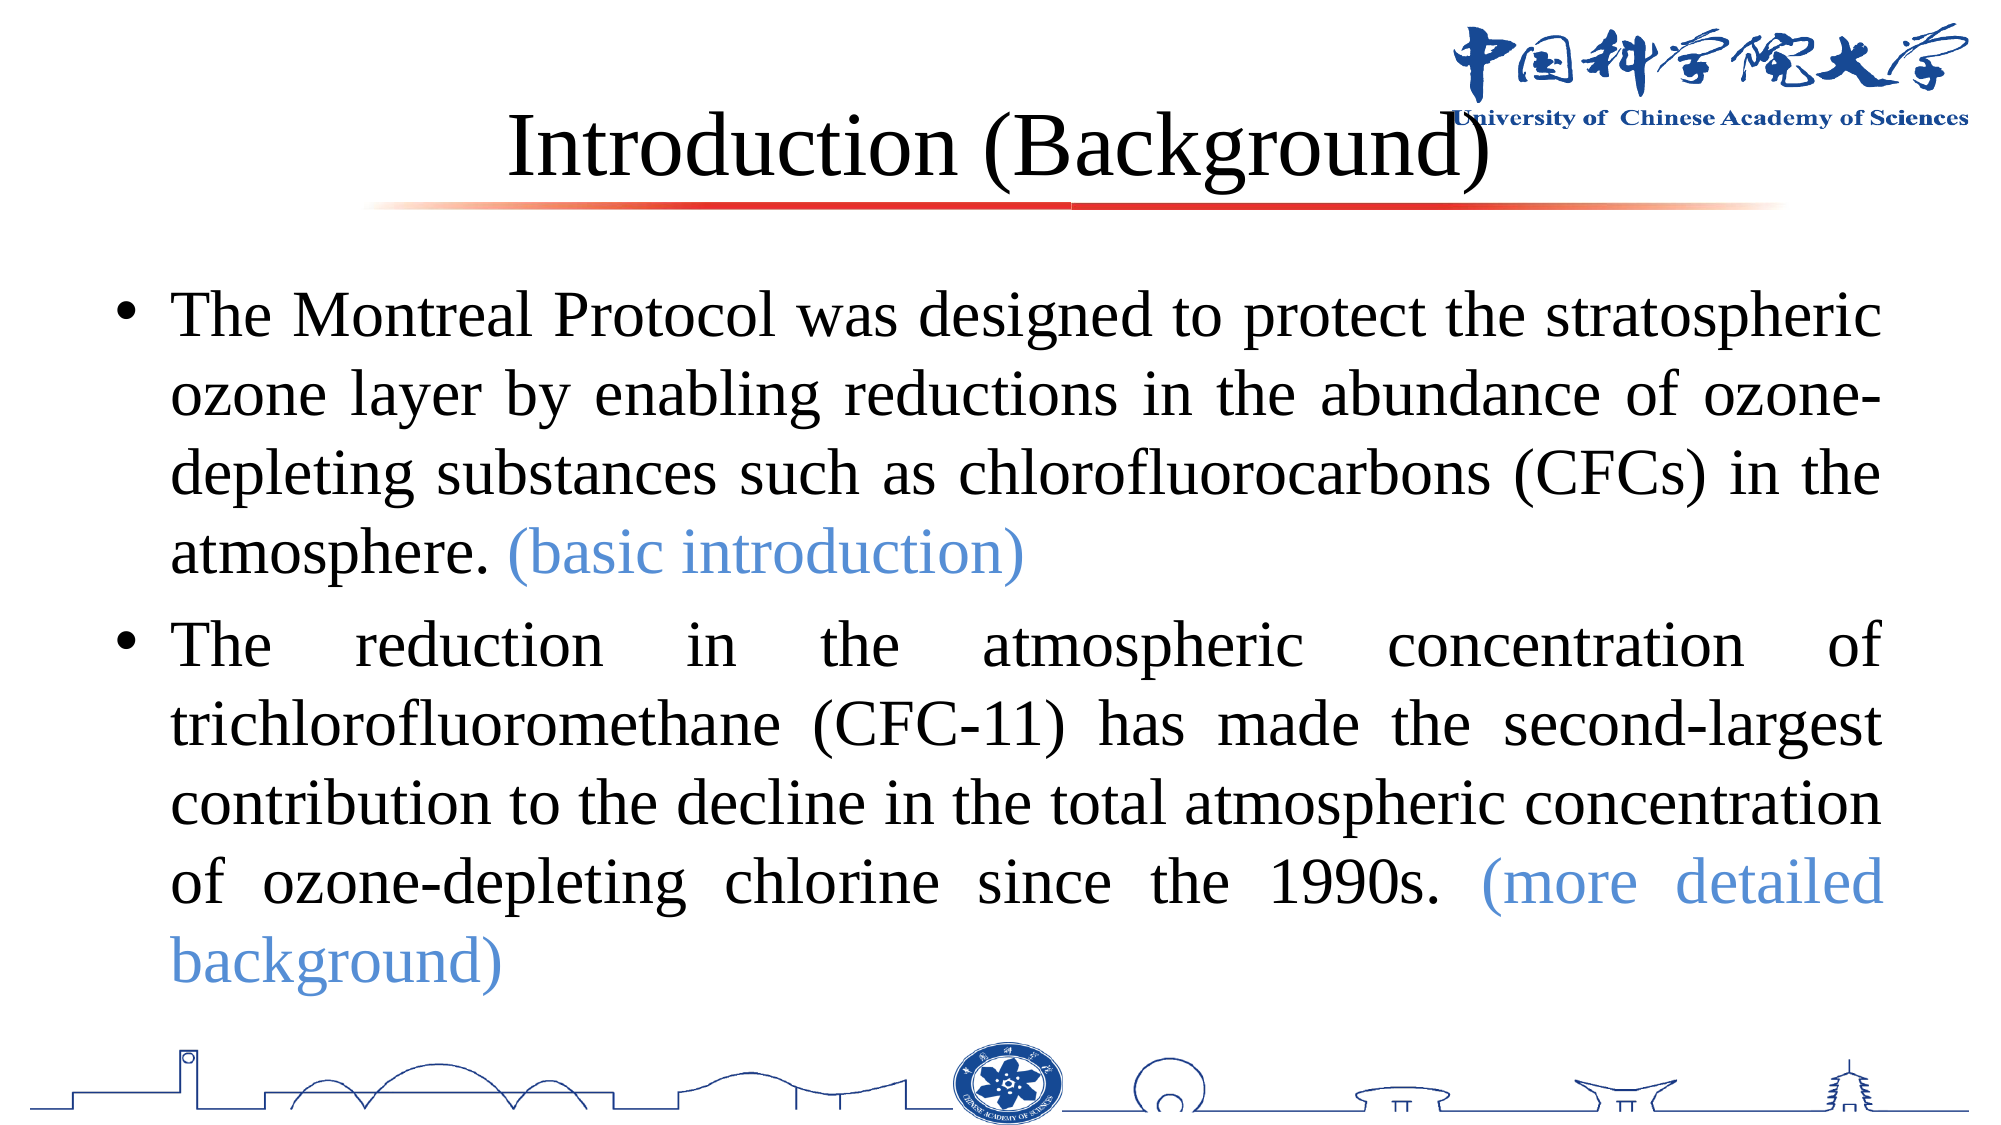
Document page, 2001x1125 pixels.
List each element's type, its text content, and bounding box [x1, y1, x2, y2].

title Introduction (Background) [99, 45, 1900, 233]
picture [1437, 23, 1969, 129]
list The Montreal Protocol was designed to protect the stratospheric ozone layer by enabling reductions in the abundance of ozone-depleting substances such as chlorofluorocarbons (CFCs) in the atmosphere. (basic introduction) The reduction in the atmospheric concentration of trichlorofluoromethane (CFC-11) has made the second-largest contribution to the decline in the total atmospheric concentration of ozone-depleting chlorine since the 1990s. (more detailed background) [99, 262, 1900, 1005]
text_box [334, 202, 1816, 210]
picture [30, 1039, 1969, 1125]
